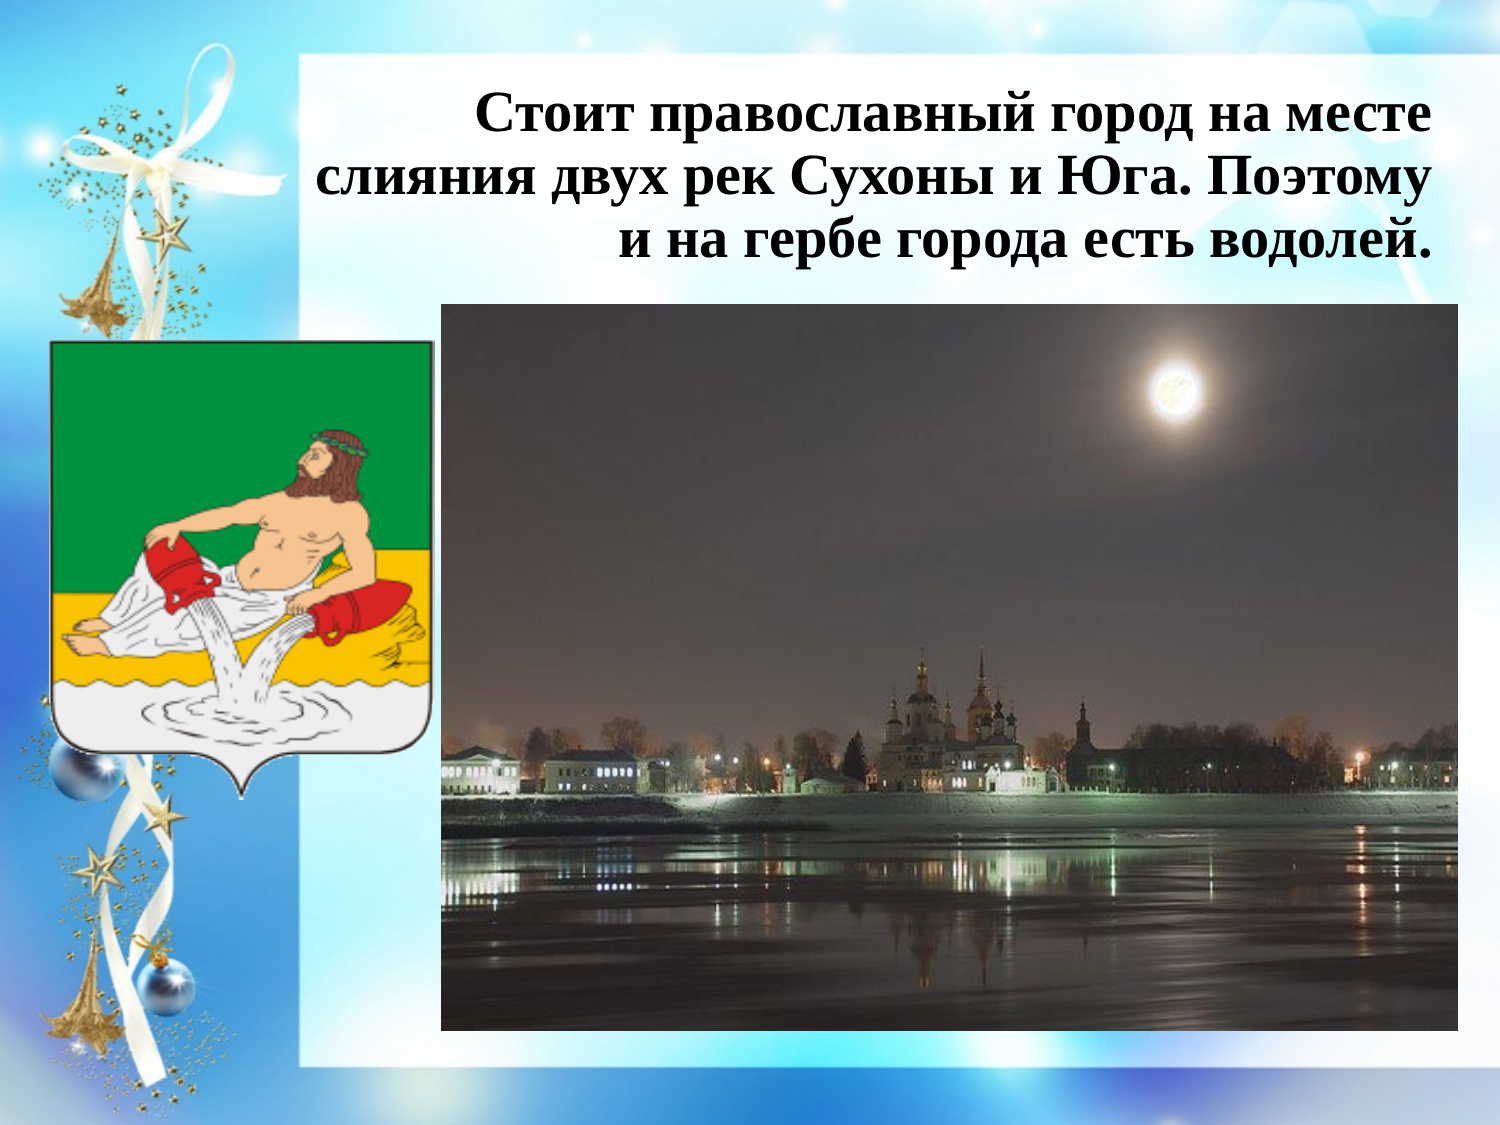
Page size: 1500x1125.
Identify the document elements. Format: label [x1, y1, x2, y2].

picture [0, 0, 1500, 1125]
list [49, 340, 435, 800]
